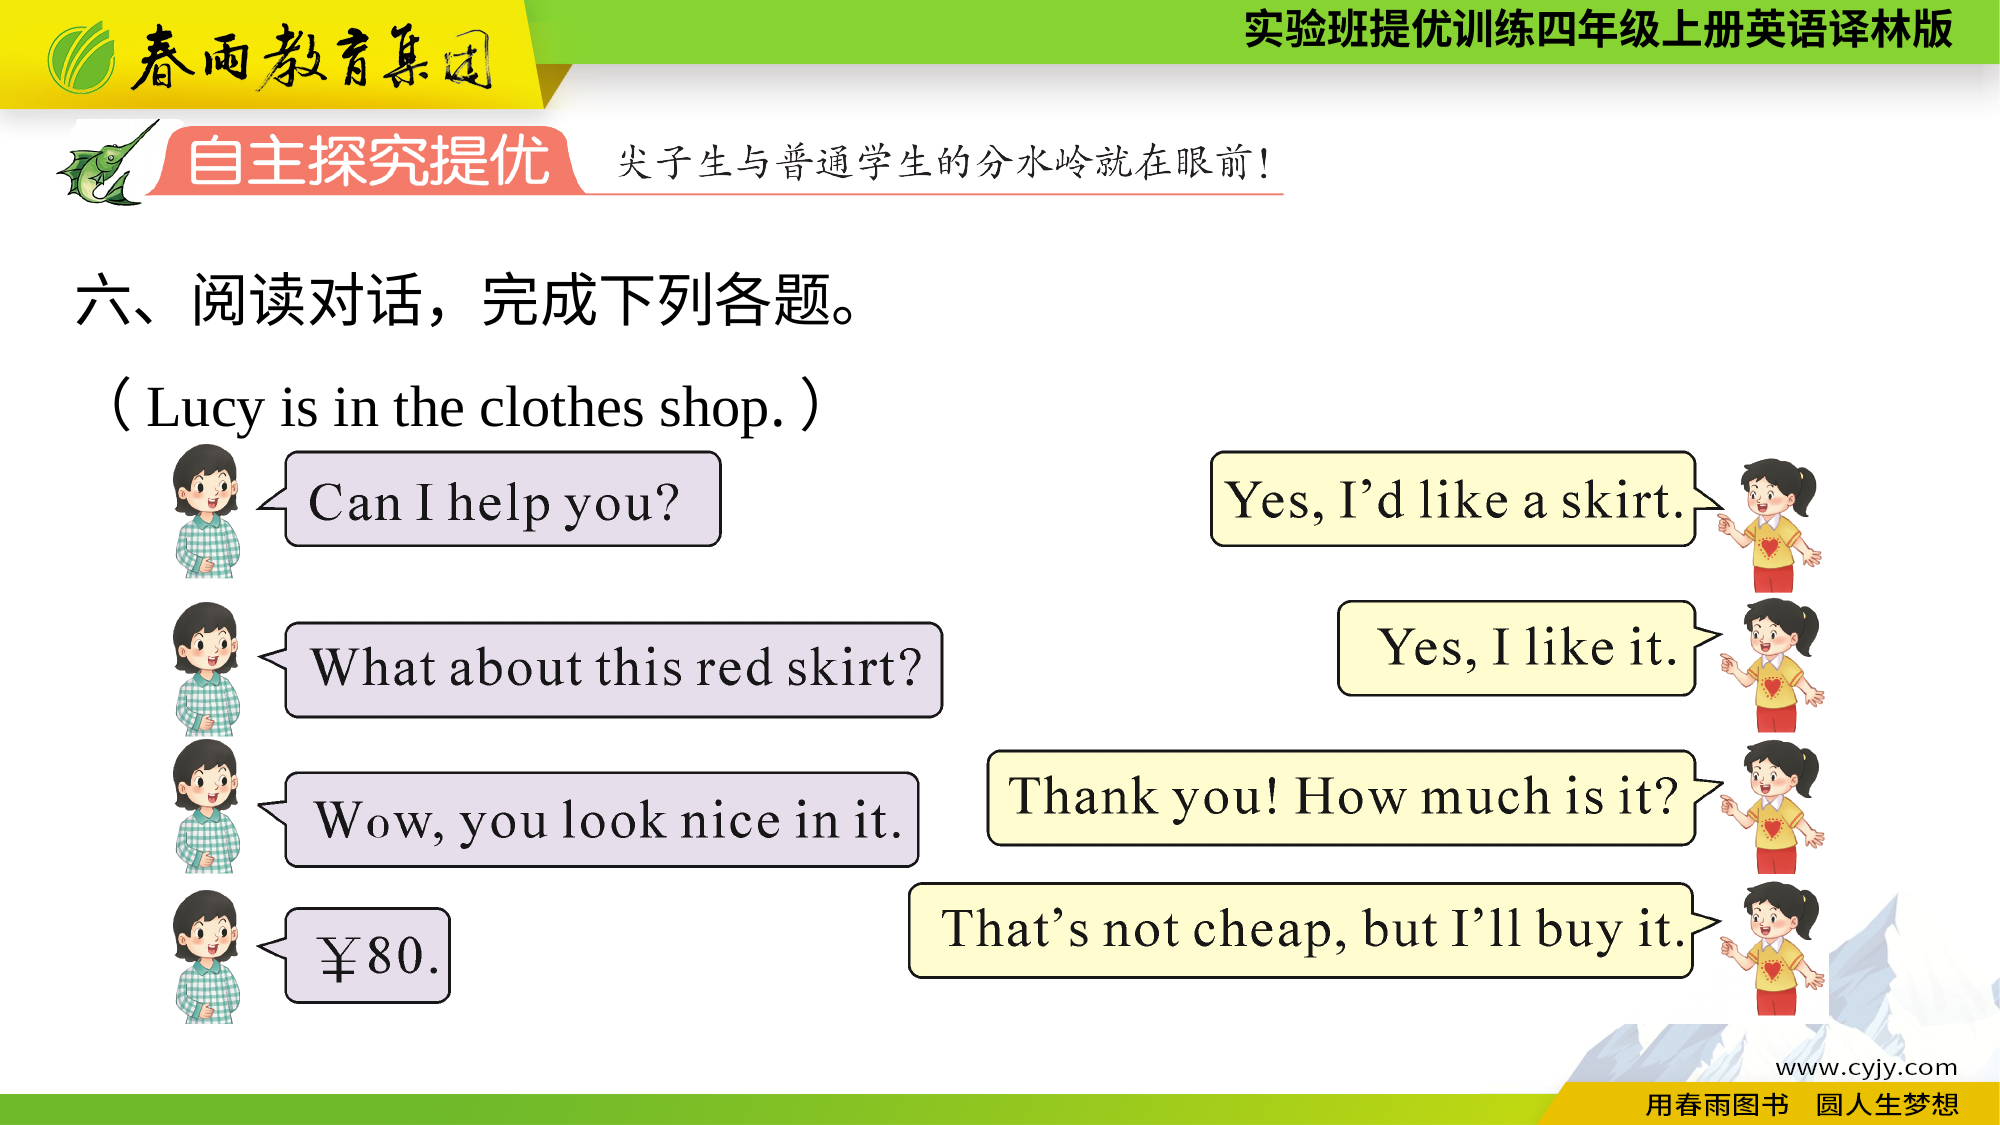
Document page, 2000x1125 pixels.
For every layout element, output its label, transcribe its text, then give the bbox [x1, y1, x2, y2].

picture [0, 0, 2000, 1125]
list 六、阅读对话，完成下列各题。 （Lucy is in the clothes shop.） [59, 221, 1944, 435]
